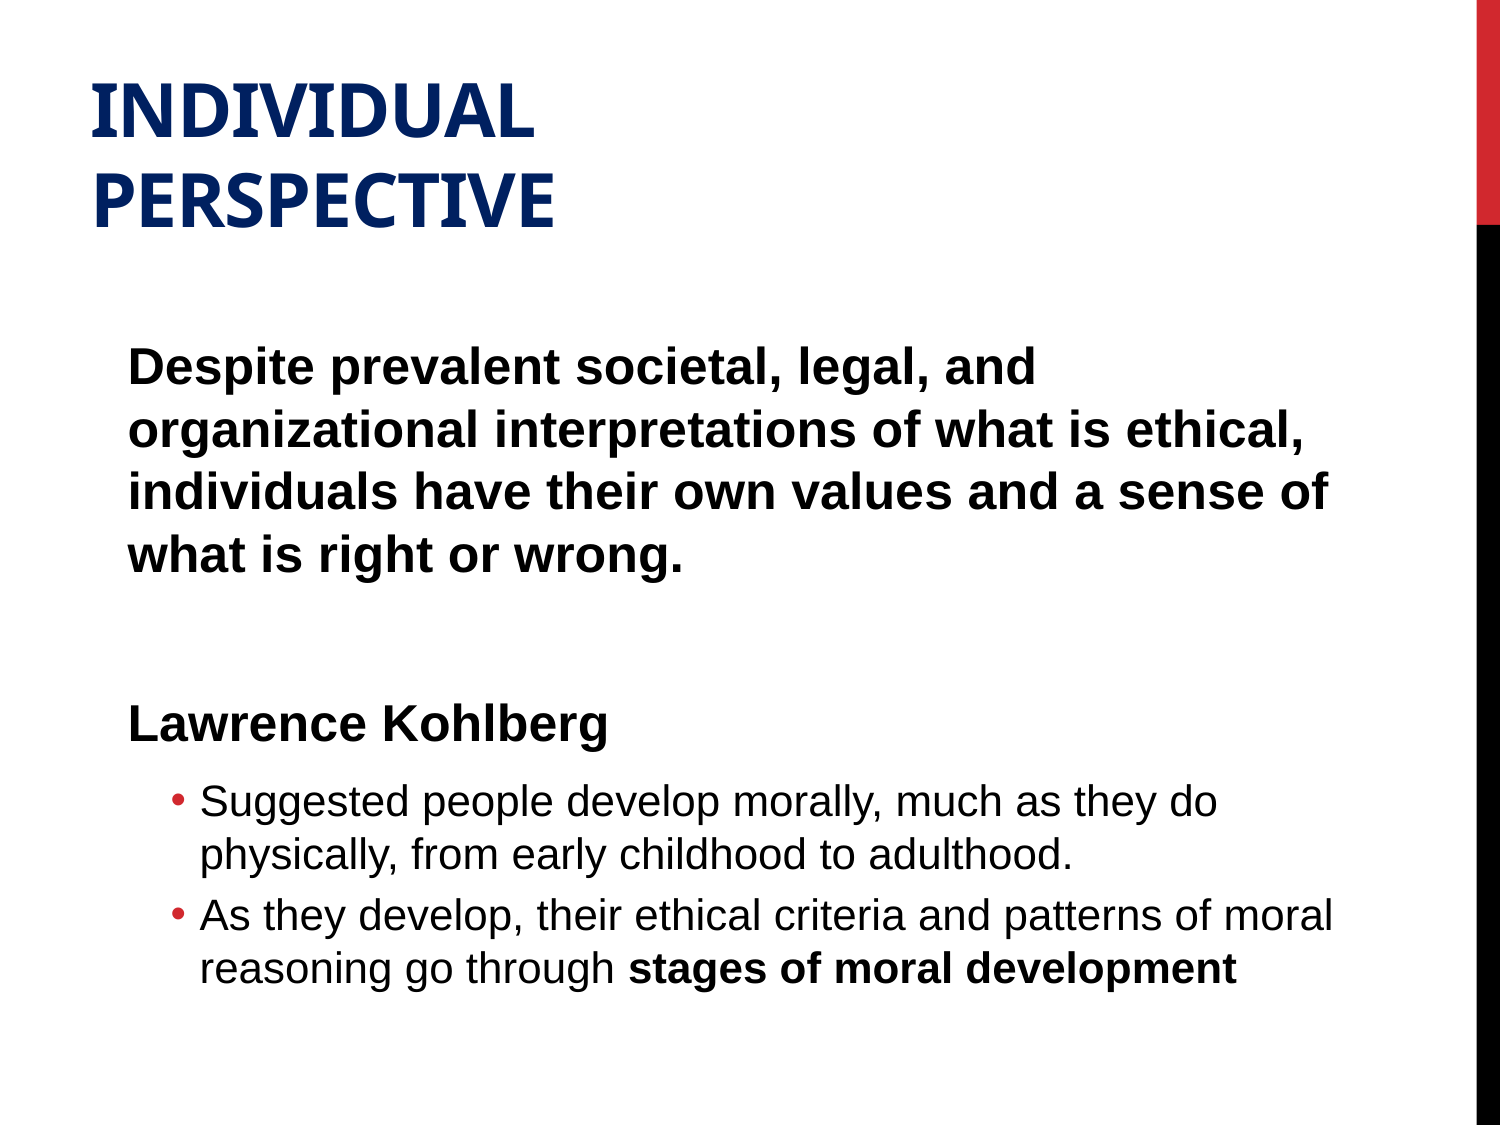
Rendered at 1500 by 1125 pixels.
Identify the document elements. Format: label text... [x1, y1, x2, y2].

title Individual Perspective [75, 25, 1025, 250]
list Despite prevalent societal, legal, and organizational interpretations of what is ethical, individuals have their own values and a sense of what is right or wrong. Lawrence Kohlberg Suggested people develop morally, much as they do physically, from early childhood to adulthood. As they develop, their ethical criteria and patterns of moral reasoning go through stages of moral development [112, 324, 1413, 1000]
